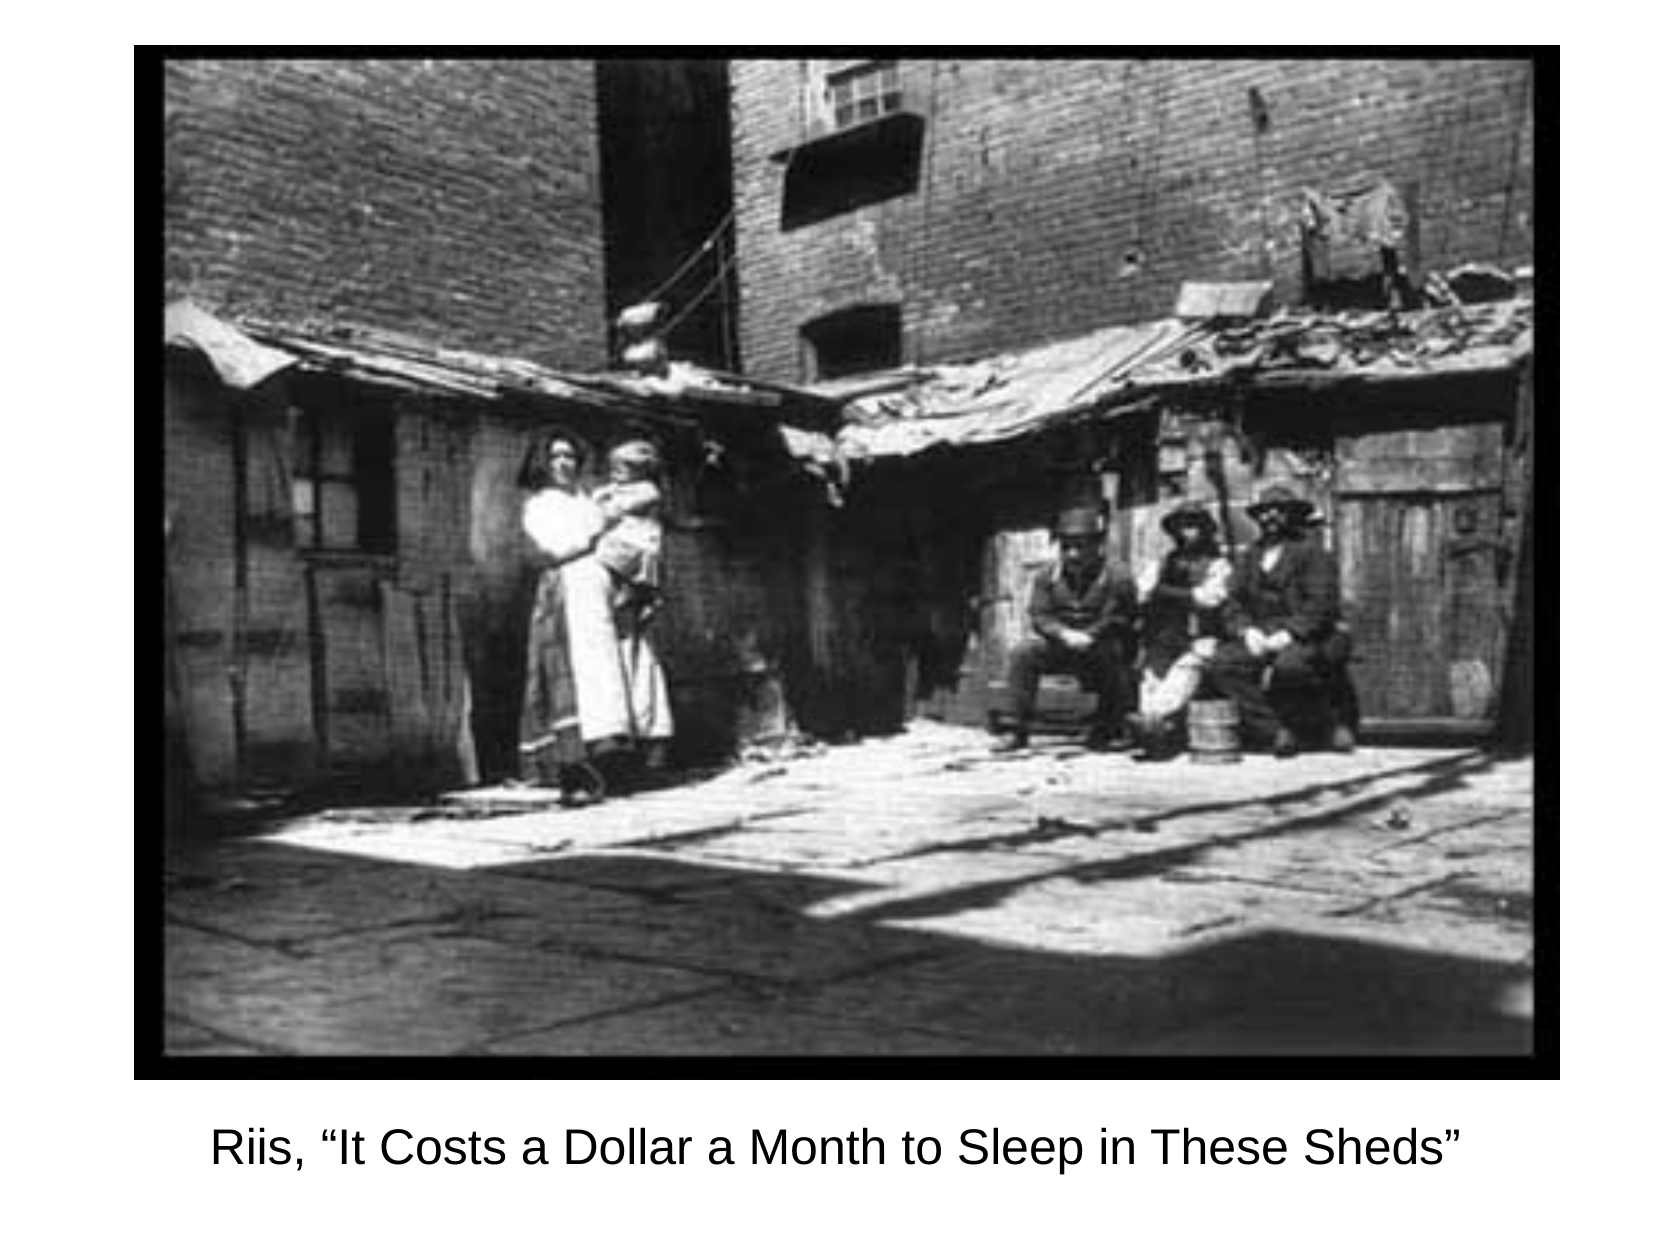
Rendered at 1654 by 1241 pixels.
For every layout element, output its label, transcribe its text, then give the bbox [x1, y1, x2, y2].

picture [134, 44, 1561, 1081]
text_box Riis, “It Costs a Dollar a Month to Sleep in These Sheds” [195, 1106, 1486, 1182]
